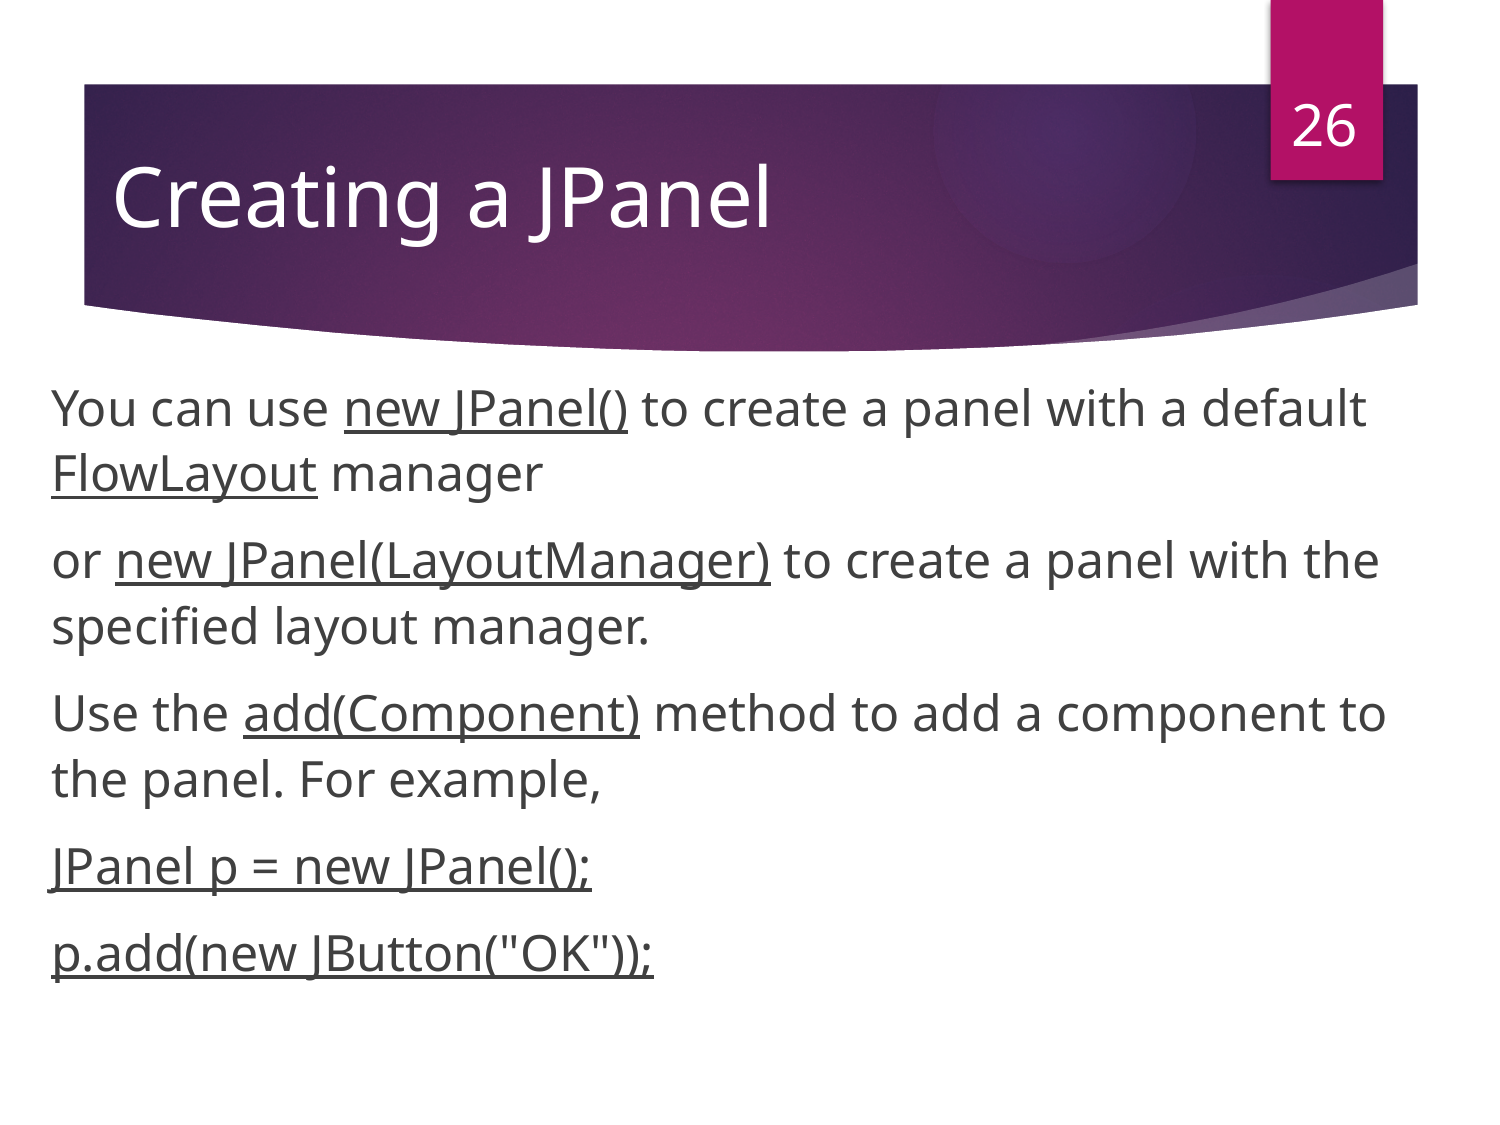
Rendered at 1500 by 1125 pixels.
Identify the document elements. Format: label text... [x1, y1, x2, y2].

slide_number 26 [1259, 48, 1390, 175]
list You can use new JPanel() to create a panel with a default FlowLayout manager or new JPanel(LayoutManager) to create a panel with the specified layout manager. Use the add(Component) method to add a component to the panel. For example, JPanel p = new JPanel(); p.add(new JButton("OK")); [36, 362, 1424, 1125]
title Creating a JPanel [96, 144, 1372, 245]
